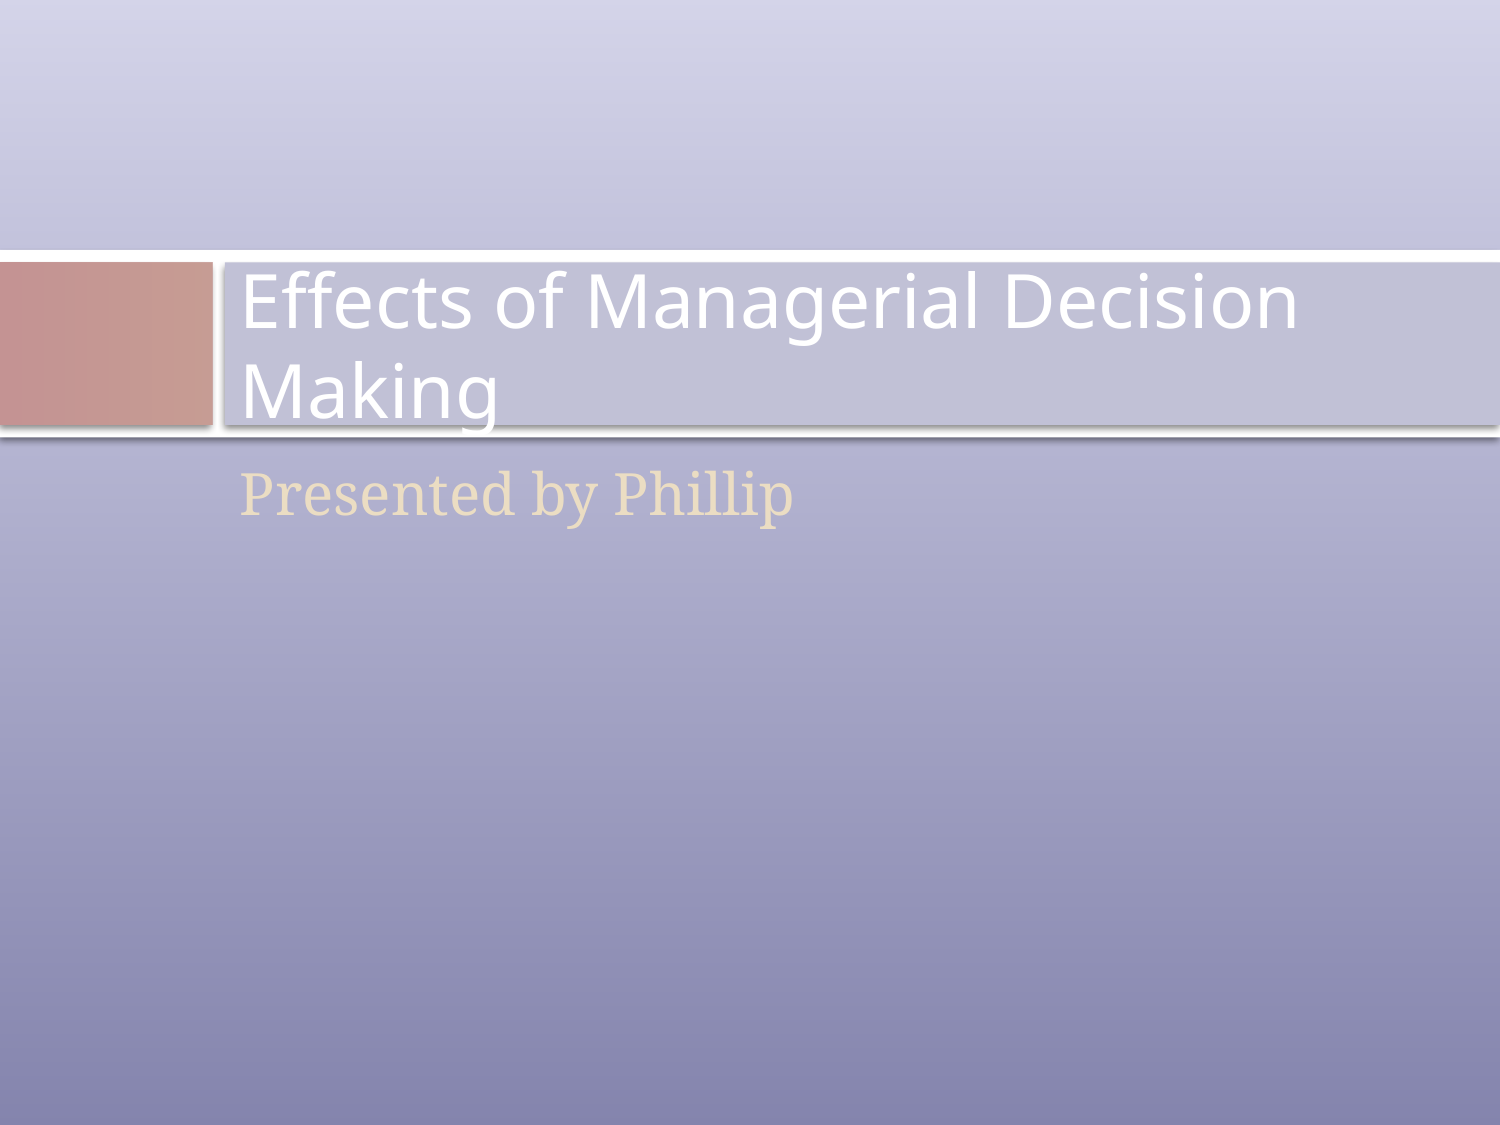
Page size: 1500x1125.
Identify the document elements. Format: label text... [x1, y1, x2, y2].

title Effects of Managerial Decision Making [225, 262, 1475, 425]
text_box [0, 261, 214, 426]
list Presented by Phillip [225, 450, 1394, 725]
